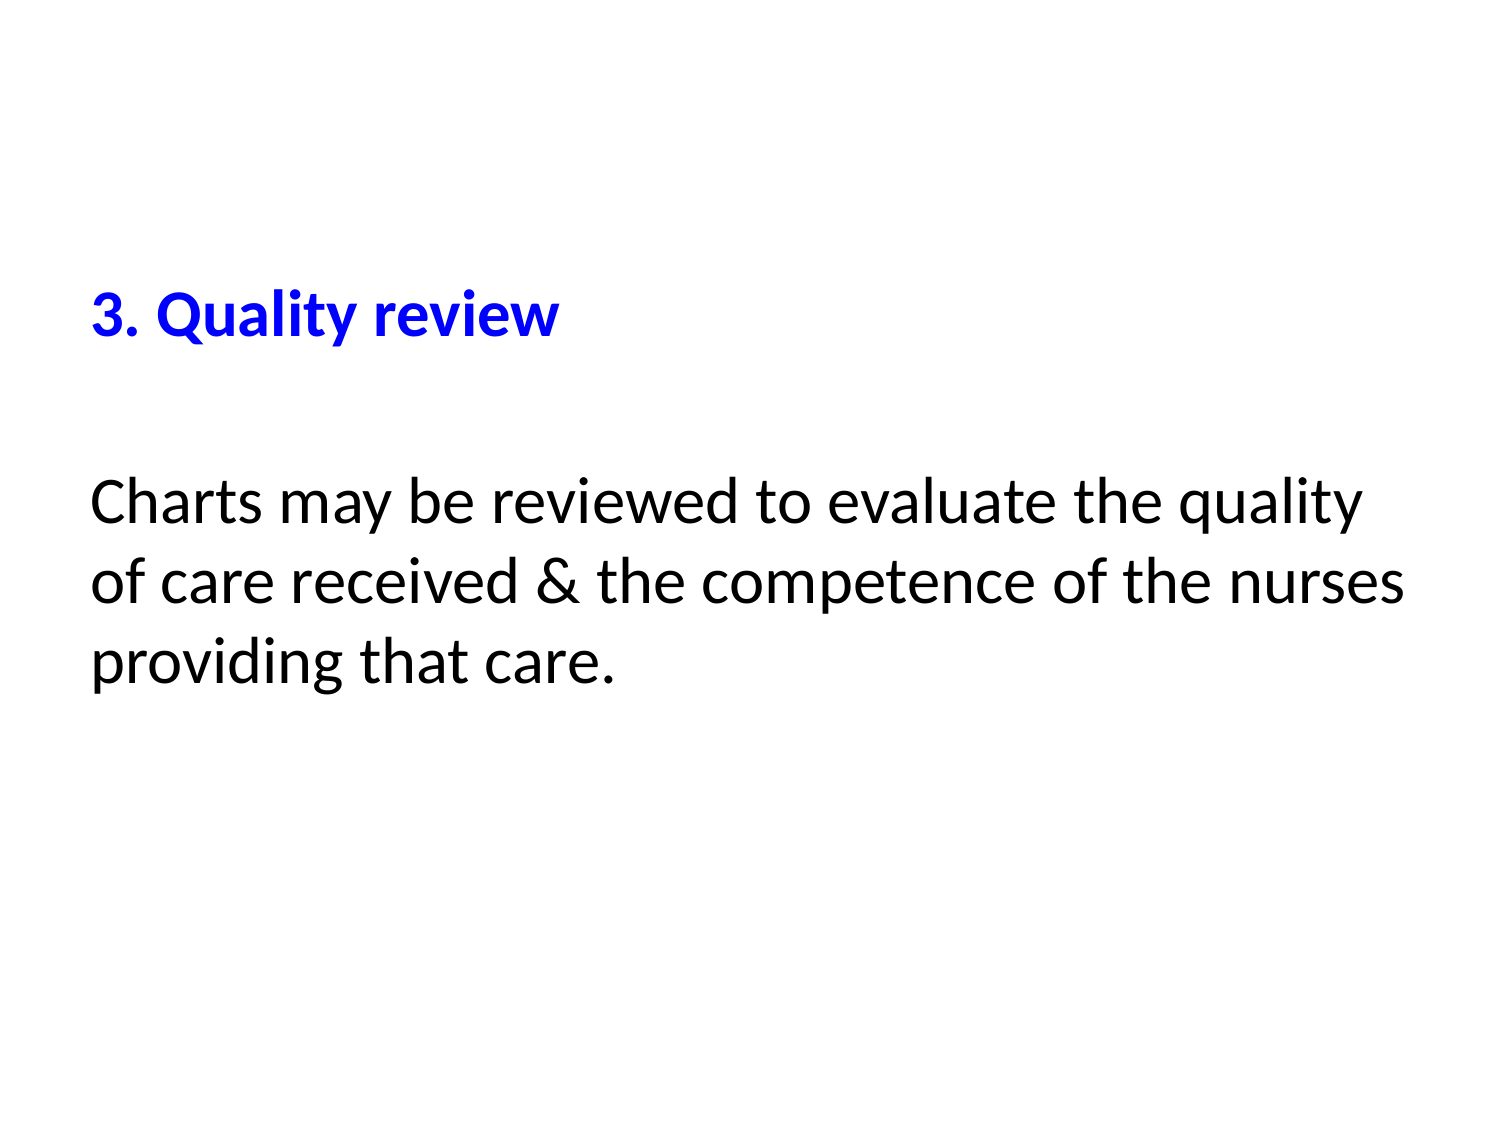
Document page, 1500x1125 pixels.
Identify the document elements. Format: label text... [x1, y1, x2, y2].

list 3. Quality review Charts may be reviewed to evaluate the quality of care received & the competence of the nurses providing that care. [75, 262, 1425, 1005]
